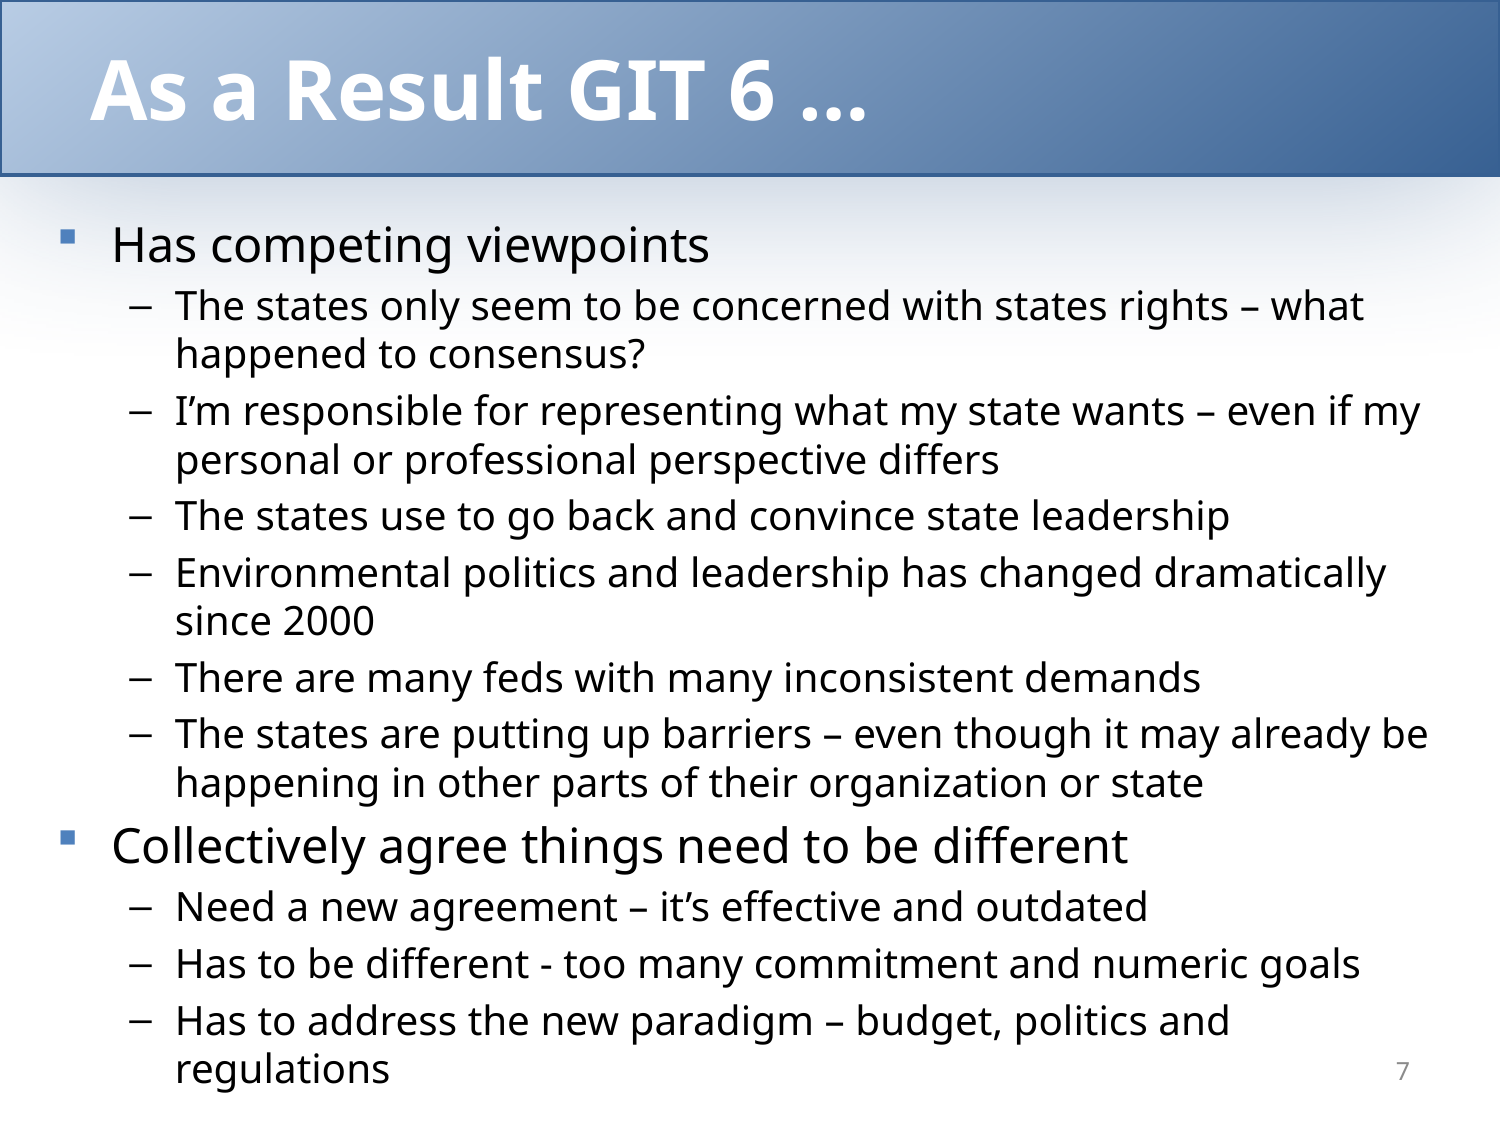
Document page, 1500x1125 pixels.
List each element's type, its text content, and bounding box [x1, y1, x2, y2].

slide_number 7 [1074, 1042, 1425, 1103]
title As a Result GIT 6 … [75, 0, 1350, 175]
list Has competing viewpoints The states only seem to be concerned with states rights – what happened to consensus? I’m responsible for representing what my state wants – even if my personal or professional perspective differs The states use to go back and convince state leadership Environmental politics and leadership has changed dramatically since 2000 There are many feds with many inconsistent demands The states are putting up barriers – even though it may already be happening in other parts of their organization or state Collectively agree things need to be different Need a new agreement – it’s effective and outdated Has to be different - too many commitment and numeric goals Has to address the new paradigm – budget, politics and regulations [41, 206, 1450, 1103]
